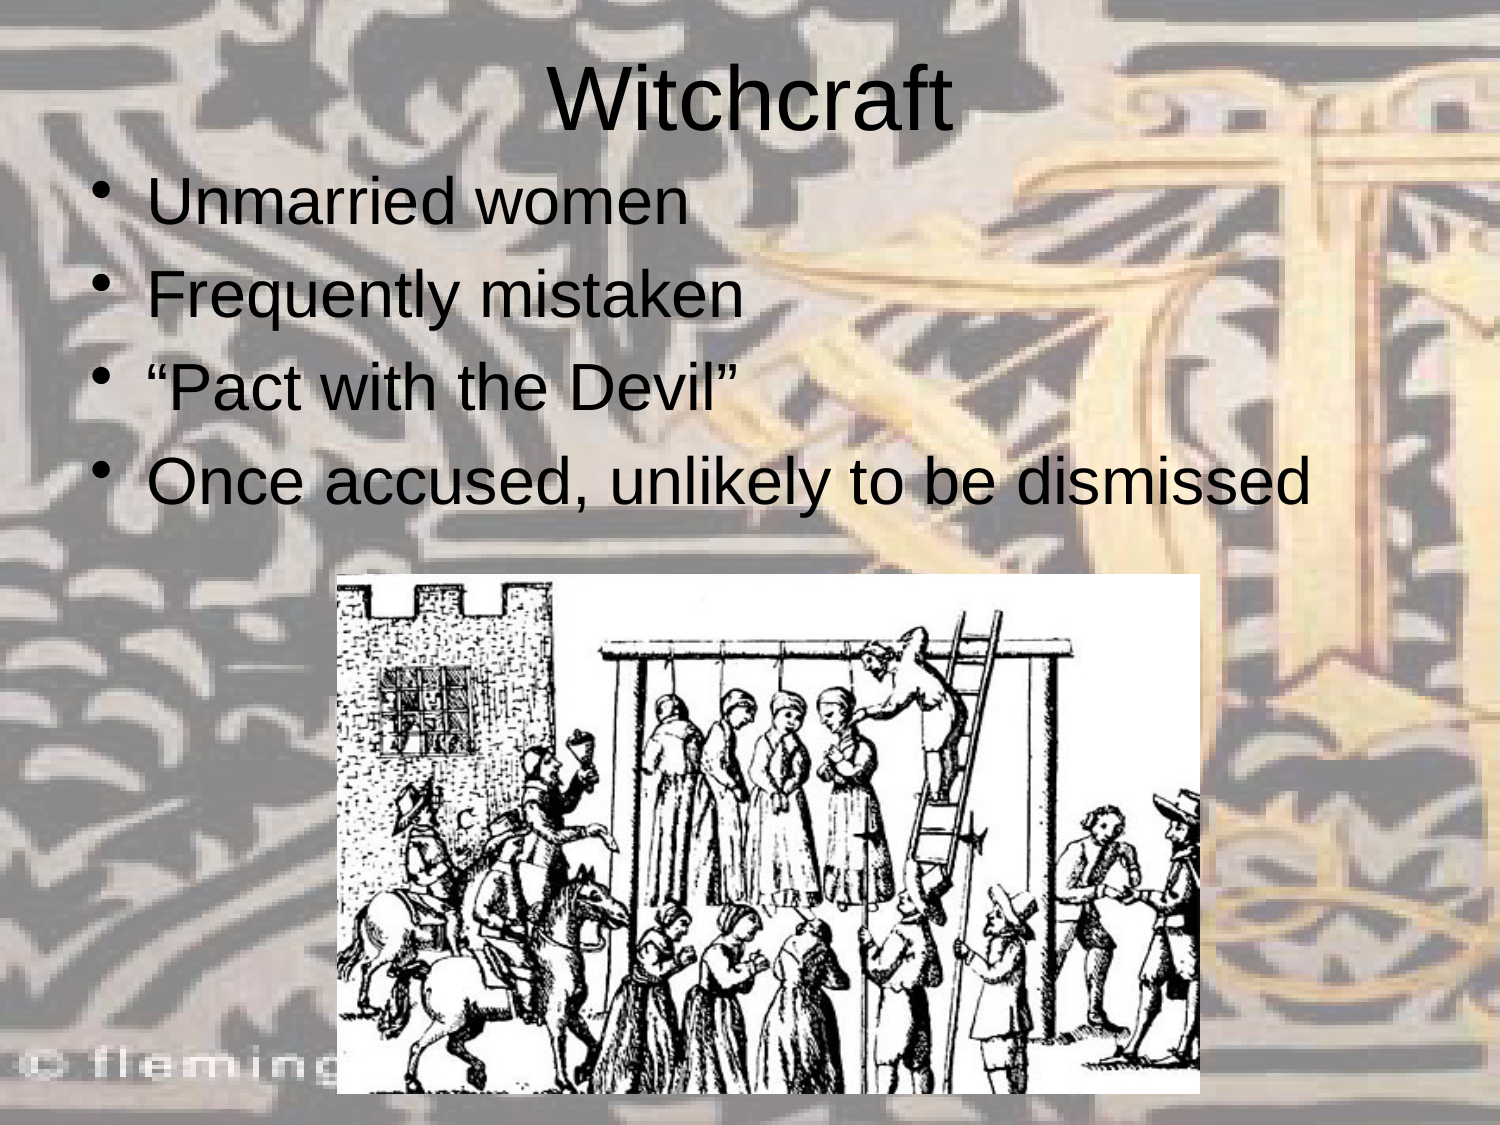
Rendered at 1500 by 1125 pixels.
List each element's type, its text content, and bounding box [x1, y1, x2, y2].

list Unmarried women Frequently mistaken “Pact with the Devil” Once accused, unlikely to be dismissed [74, 149, 1426, 893]
title Witchcraft [74, 0, 1426, 149]
picture [337, 574, 1201, 1094]
